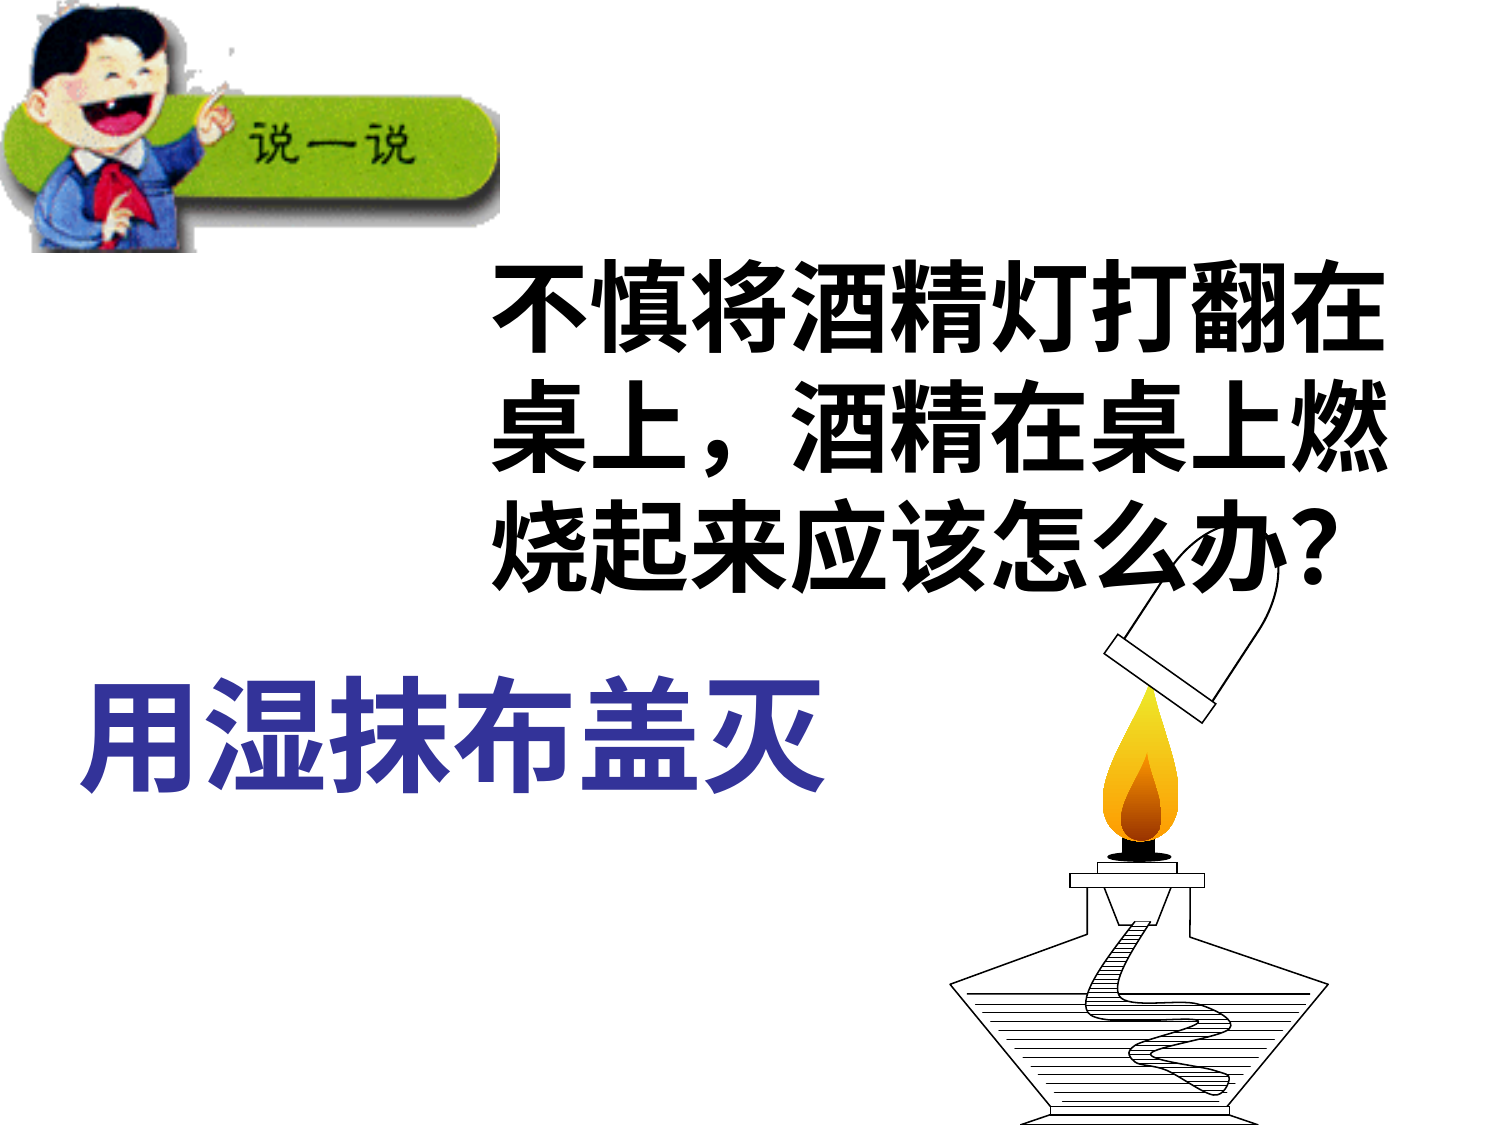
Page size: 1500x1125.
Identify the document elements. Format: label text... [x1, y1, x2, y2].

picture [0, 0, 501, 254]
text_box 用湿抹布盖灭 [62, 649, 900, 815]
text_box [949, 673, 1329, 1125]
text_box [1099, 512, 1266, 691]
text_box 不慎将酒精灯打翻在桌上，酒精在桌上燃烧起来应该怎么办？ [174, 237, 1475, 613]
